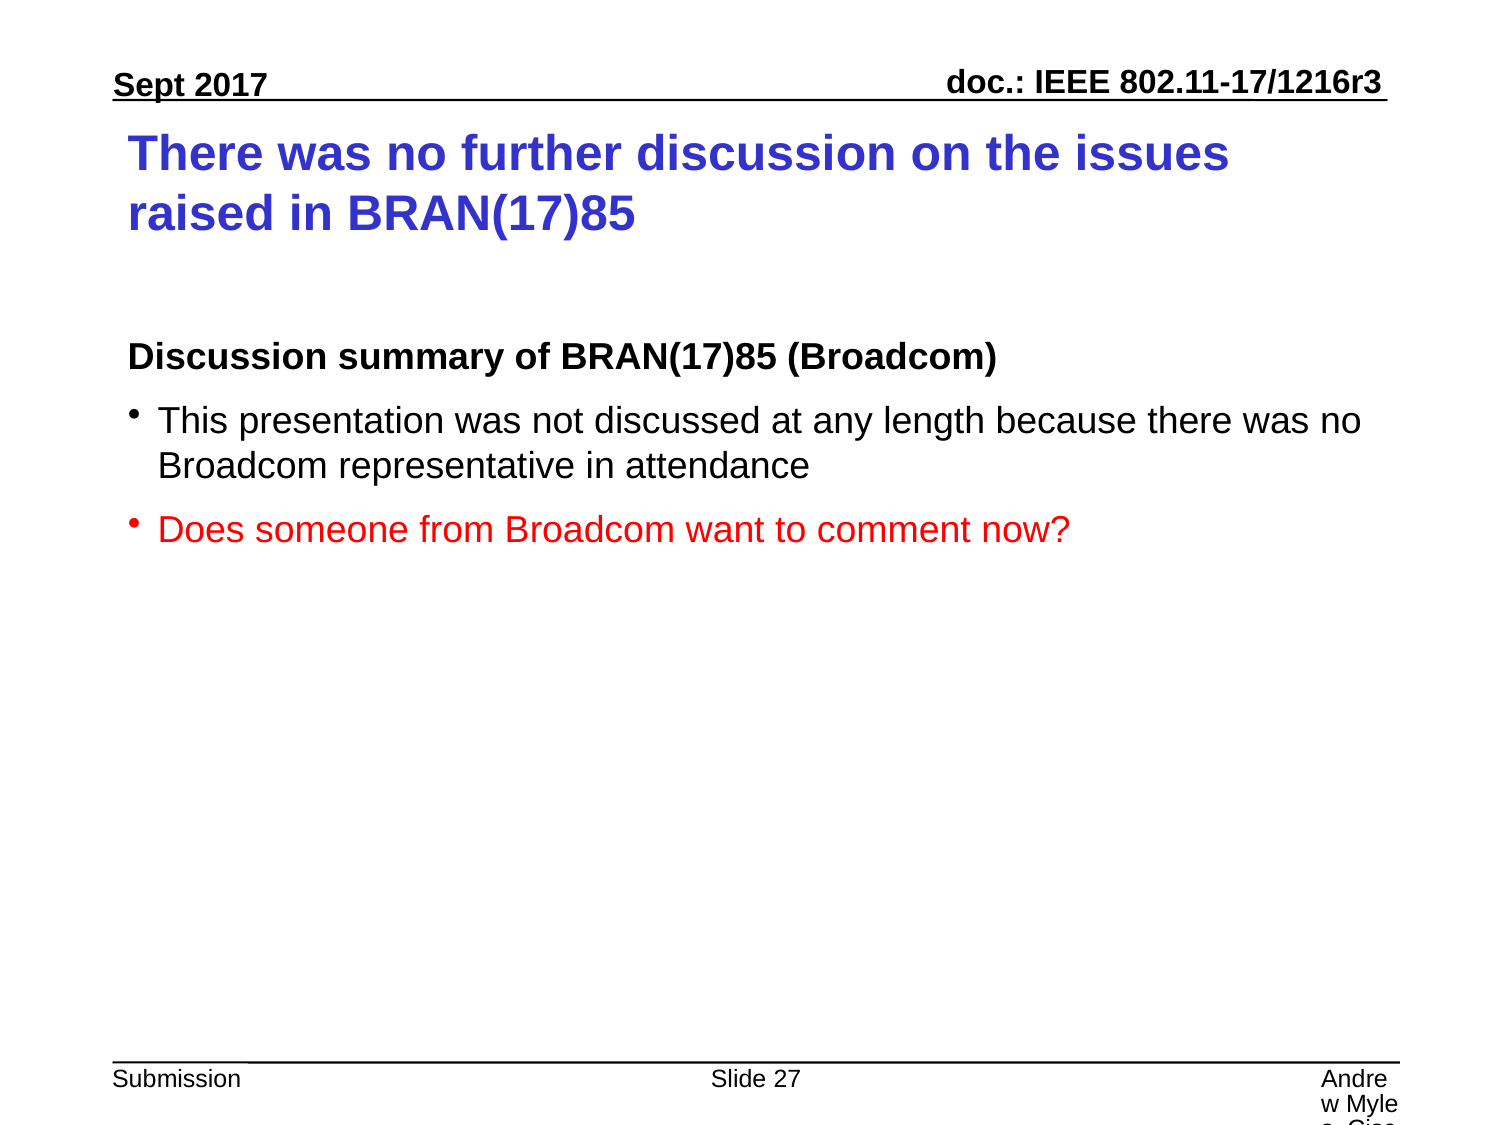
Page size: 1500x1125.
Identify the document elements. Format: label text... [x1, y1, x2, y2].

slide_number Slide 27 [709, 1061, 803, 1093]
list Discussion summary of BRAN(17)85 (Broadcom) This presentation was not discussed at any length because there was no Broadcom representative in attendance Does someone from Broadcom want to comment now? [112, 324, 1388, 1000]
footer Andrew Myles, Cisco [1320, 1061, 1402, 1093]
title There was no further discussion on the issues raised in BRAN(17)85 [112, 112, 1388, 288]
